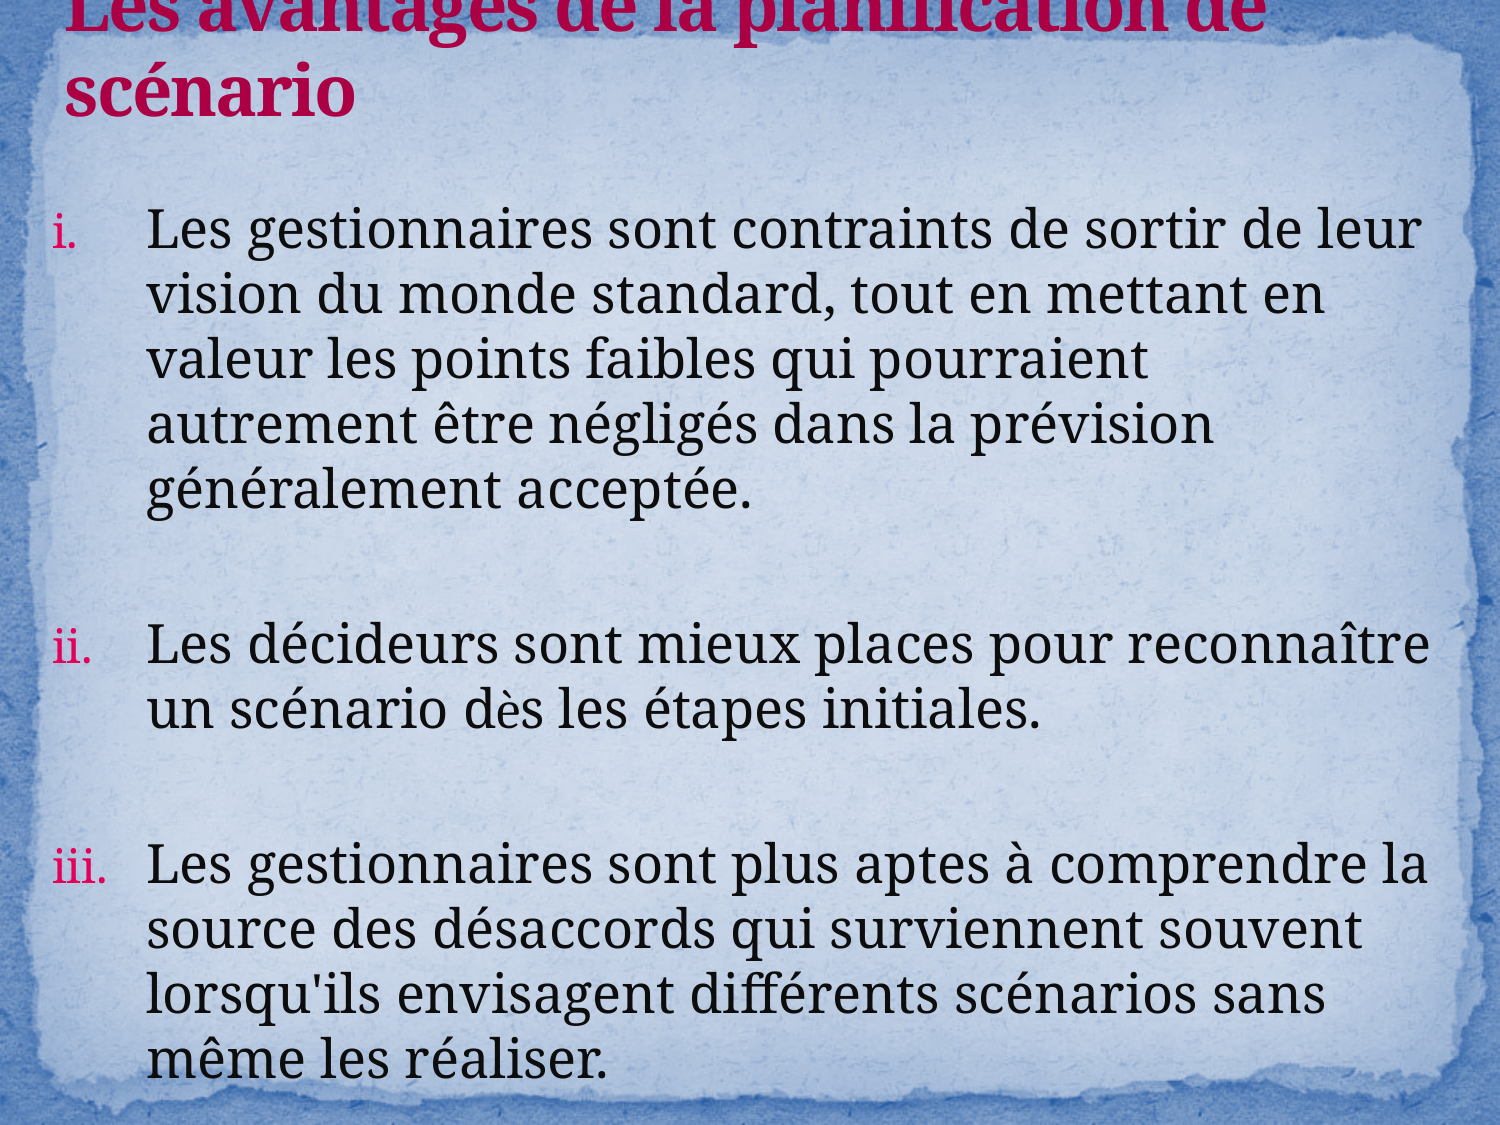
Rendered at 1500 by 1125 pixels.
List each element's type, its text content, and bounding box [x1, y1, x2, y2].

title Les avantages de la planification de scénario [49, 0, 1500, 138]
list Les gestionnaires sont contraints de sortir de leur vision du monde standard, tout en mettant en valeur les points faibles qui pourraient autrement être négligés dans la prévision généralement acceptée. Les décideurs sont mieux places pour reconnaître un scénario dès les étapes initiales. Les gestionnaires sont plus aptes à comprendre la source des désaccords qui surviennent souvent lorsqu'ils envisagent différents scénarios sans même les réaliser. [37, 187, 1450, 938]
